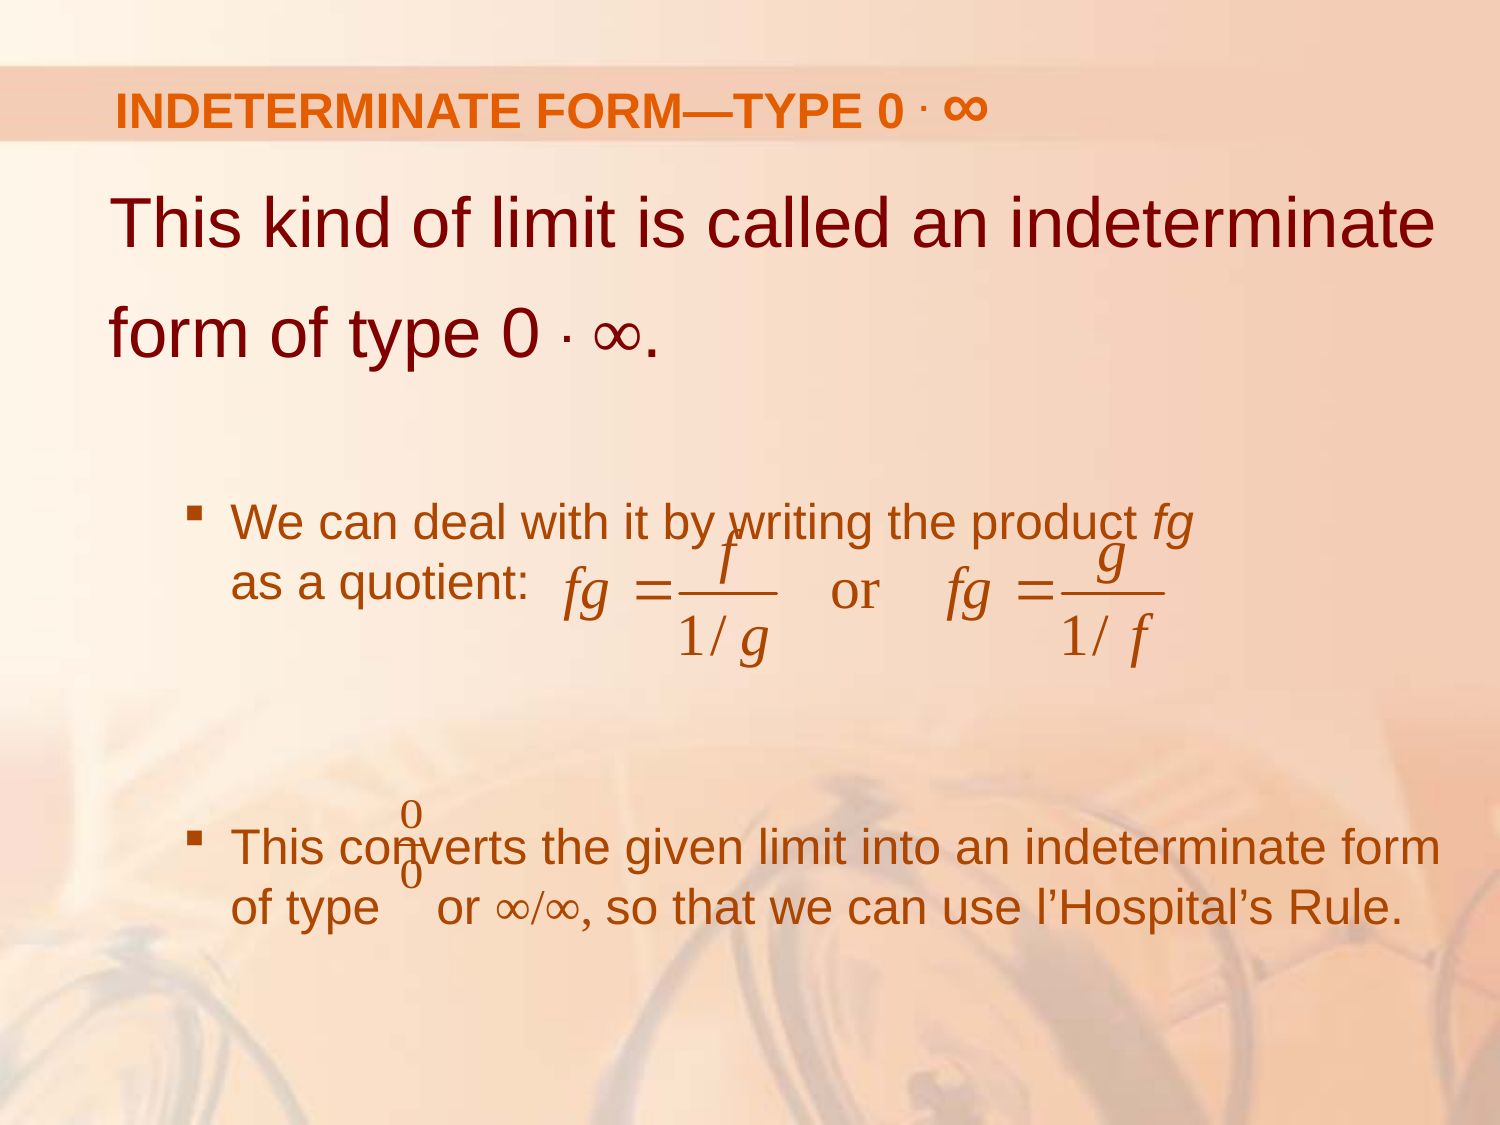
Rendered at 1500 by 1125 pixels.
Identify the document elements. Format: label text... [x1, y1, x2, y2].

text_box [543, 513, 1176, 679]
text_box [389, 788, 434, 898]
title INDETERMINATE FORM—TYPE 0 . ∞ [99, 53, 1113, 151]
list This kind of limit is called an indeterminate form of type 0 . ∞. We can deal with it by writing the product fg as a quotient: This converts the given limit into an indeterminate form of type or ∞/∞, so that we can use l’Hospital’s Rule. [93, 142, 1500, 1107]
picture [0, 0, 1500, 1125]
